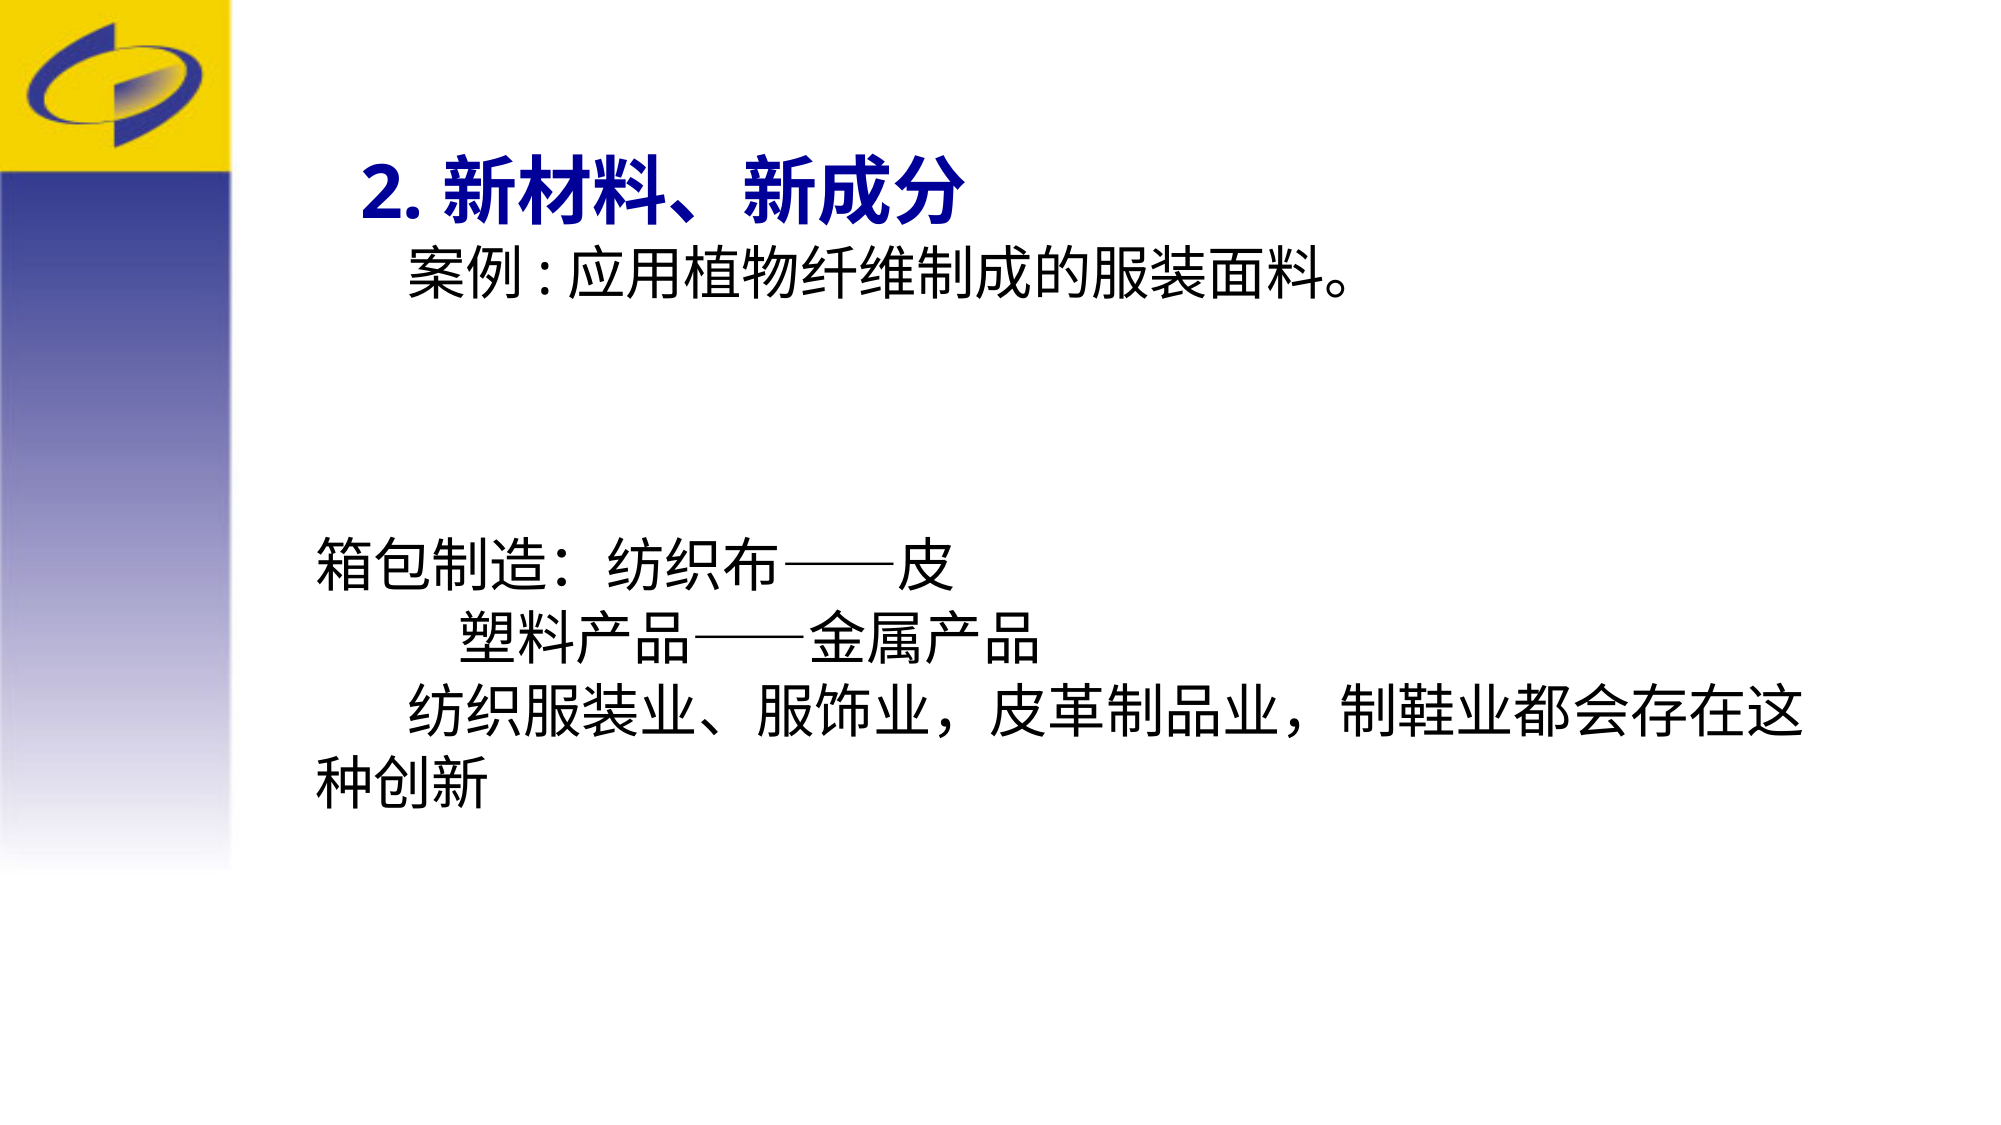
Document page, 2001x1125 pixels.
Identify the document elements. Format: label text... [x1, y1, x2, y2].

text_box 2.新材料、新成分 案例:应用植物纤维制成的服装面料。 箱包制造：纺织布——皮 塑料产品——金属产品 纺织服装业、服饰业，皮革制品业，制鞋业都会存在这种创新 [300, 152, 1870, 897]
picture [0, 0, 2000, 1125]
